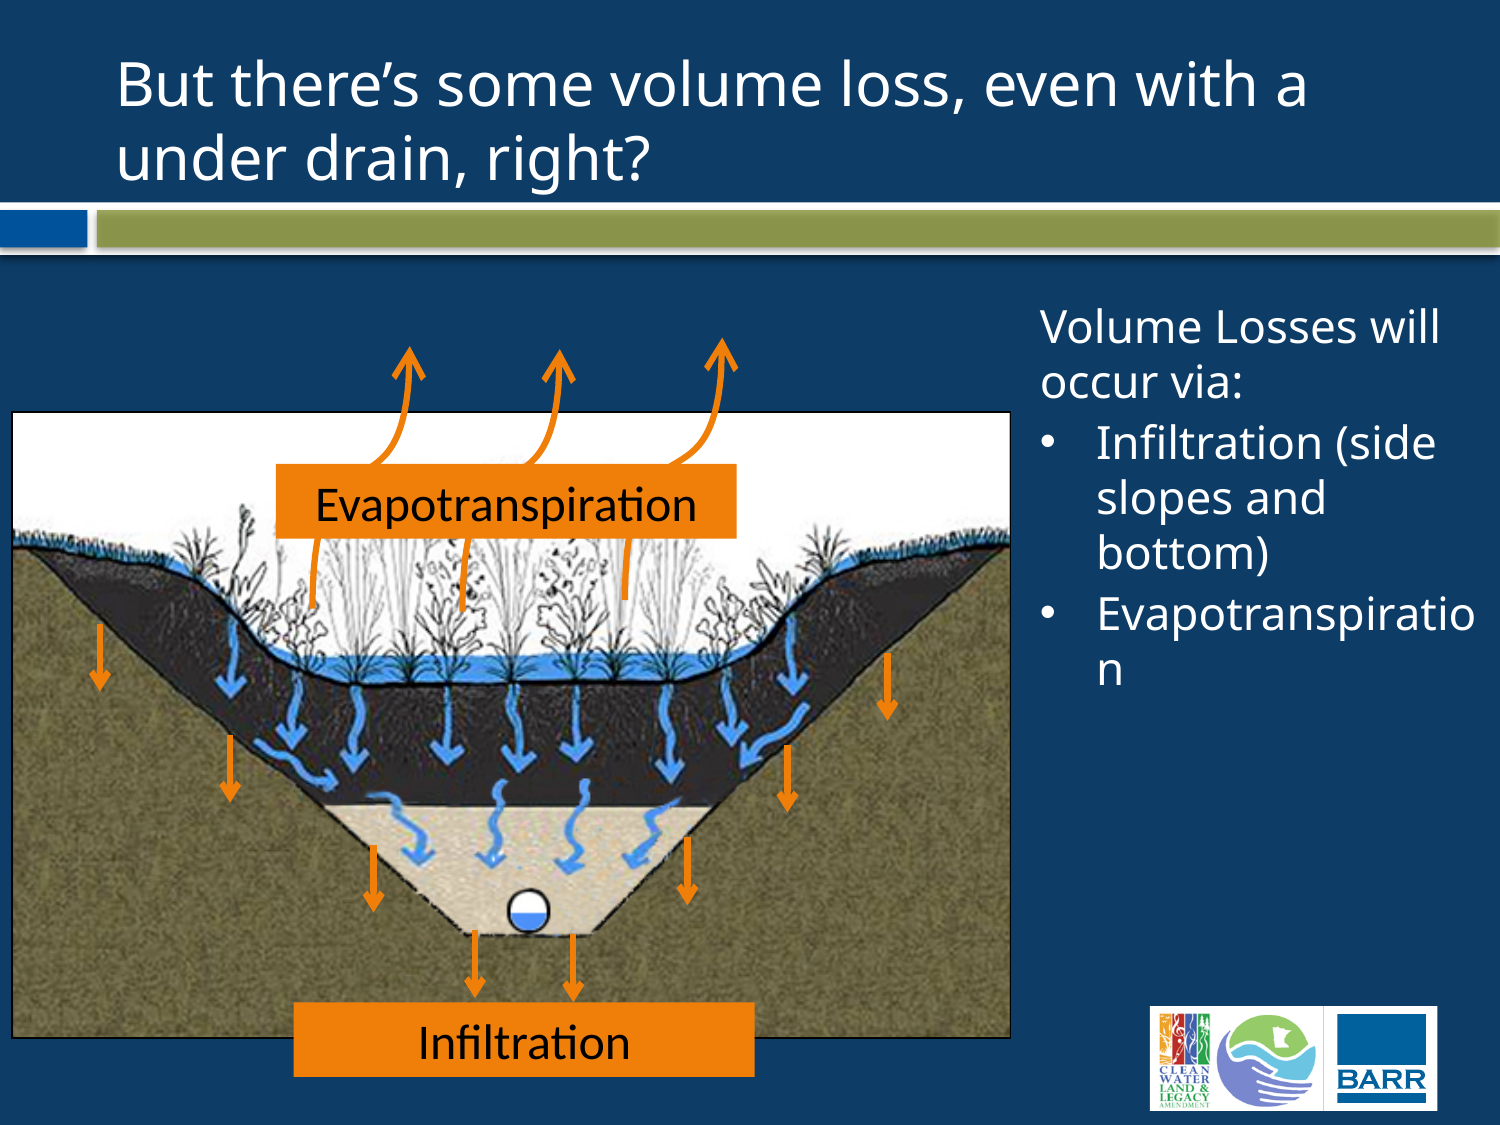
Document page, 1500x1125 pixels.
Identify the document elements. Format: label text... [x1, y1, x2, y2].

title But there’s some volume loss, even with a under drain, right? [100, 37, 1438, 200]
picture [1149, 1006, 1323, 1111]
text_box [275, 337, 737, 612]
text_box Volume Losses will occur via: Infiltration (side slopes and bottom) Evapotranspiration [1024, 289, 1500, 702]
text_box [99, 623, 888, 1079]
picture [12, 412, 1011, 1038]
